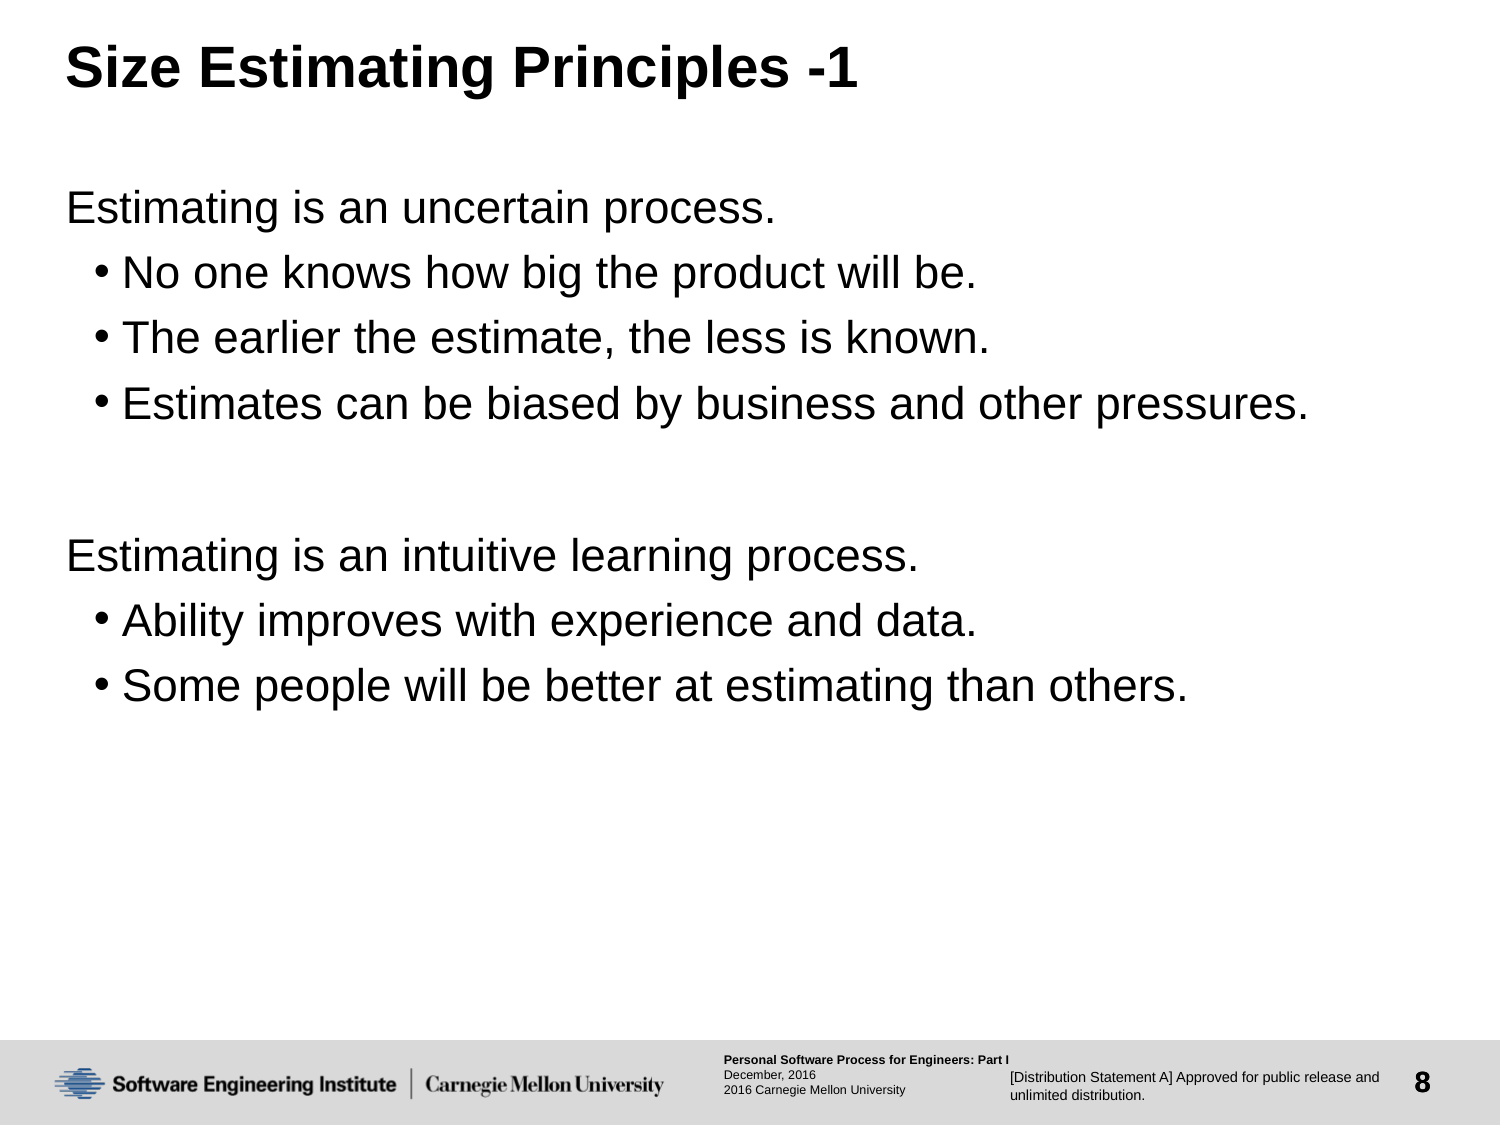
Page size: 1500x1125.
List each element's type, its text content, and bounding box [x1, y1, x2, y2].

list Estimating is an uncertain process. No one knows how big the product will be. The earlier the estimate, the less is known. Estimates can be biased by business and other pressures. Estimating is an intuitive learning process. Ability improves with experience and data. Some people will be better at estimating than others. [65, 177, 1431, 1000]
title Size Estimating Principles -1 [65, 37, 1313, 148]
picture [46, 1061, 673, 1104]
